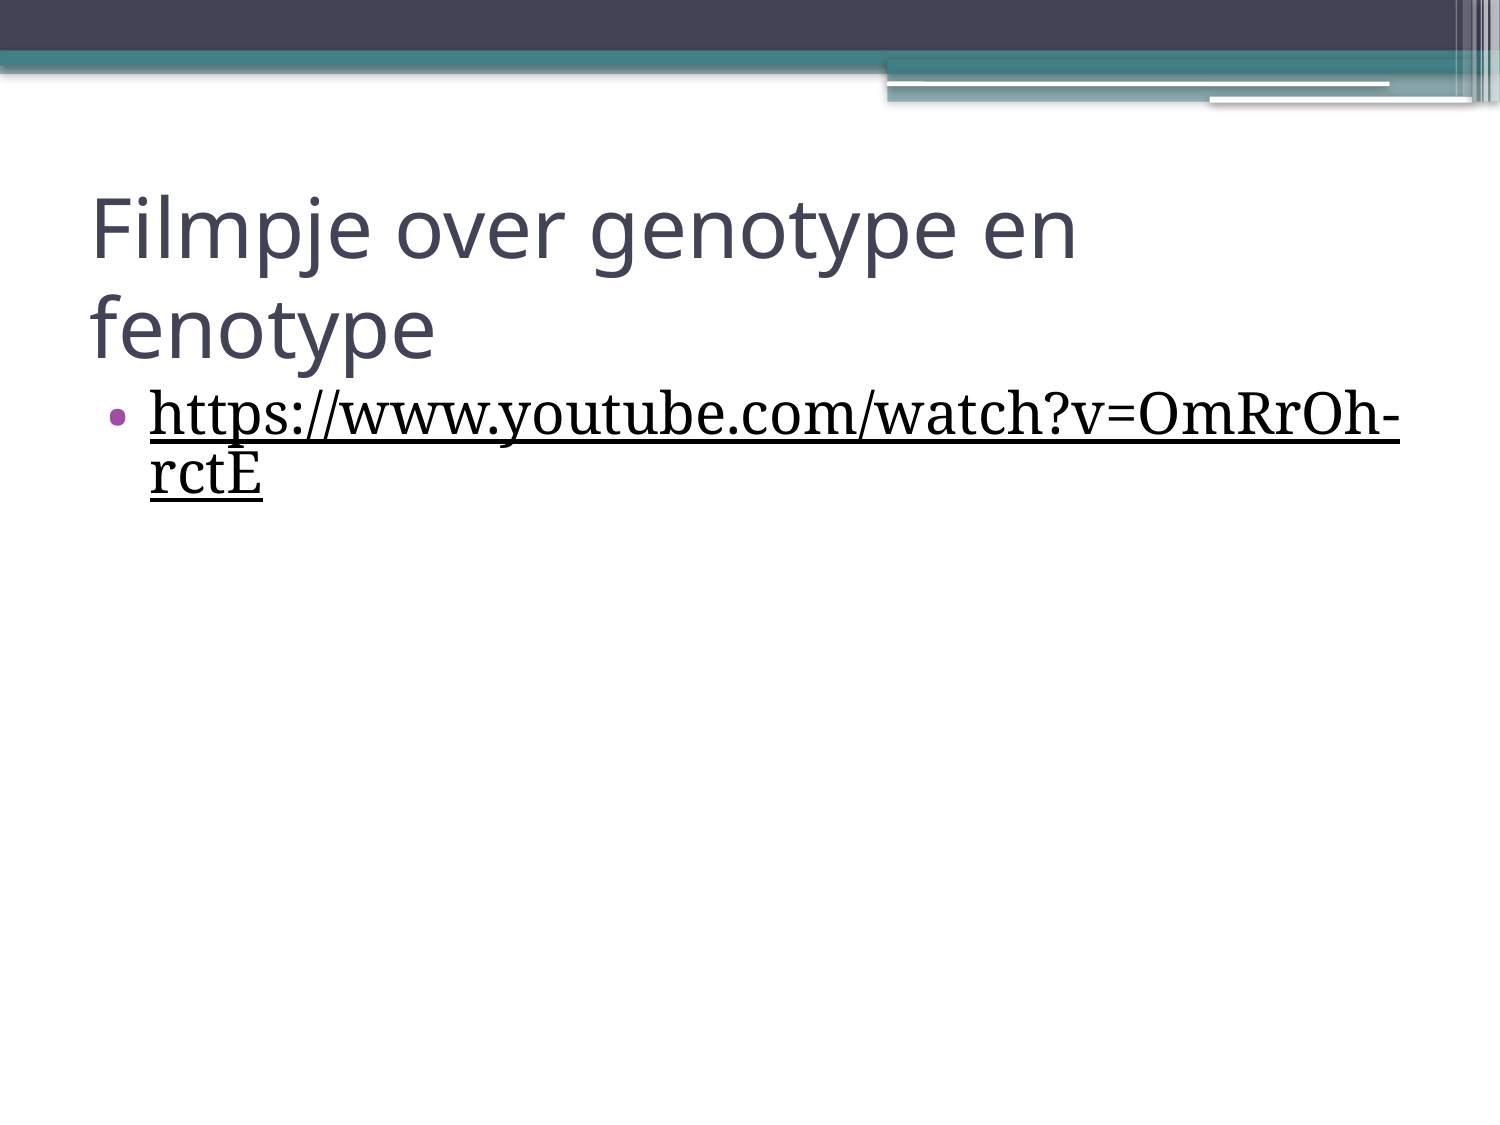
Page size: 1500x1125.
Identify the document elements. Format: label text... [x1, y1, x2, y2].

title Filmpje over genotype en fenotype [75, 187, 1425, 363]
list https://www.youtube.com/watch?v=OmRrOh-rctE [75, 368, 1425, 1079]
